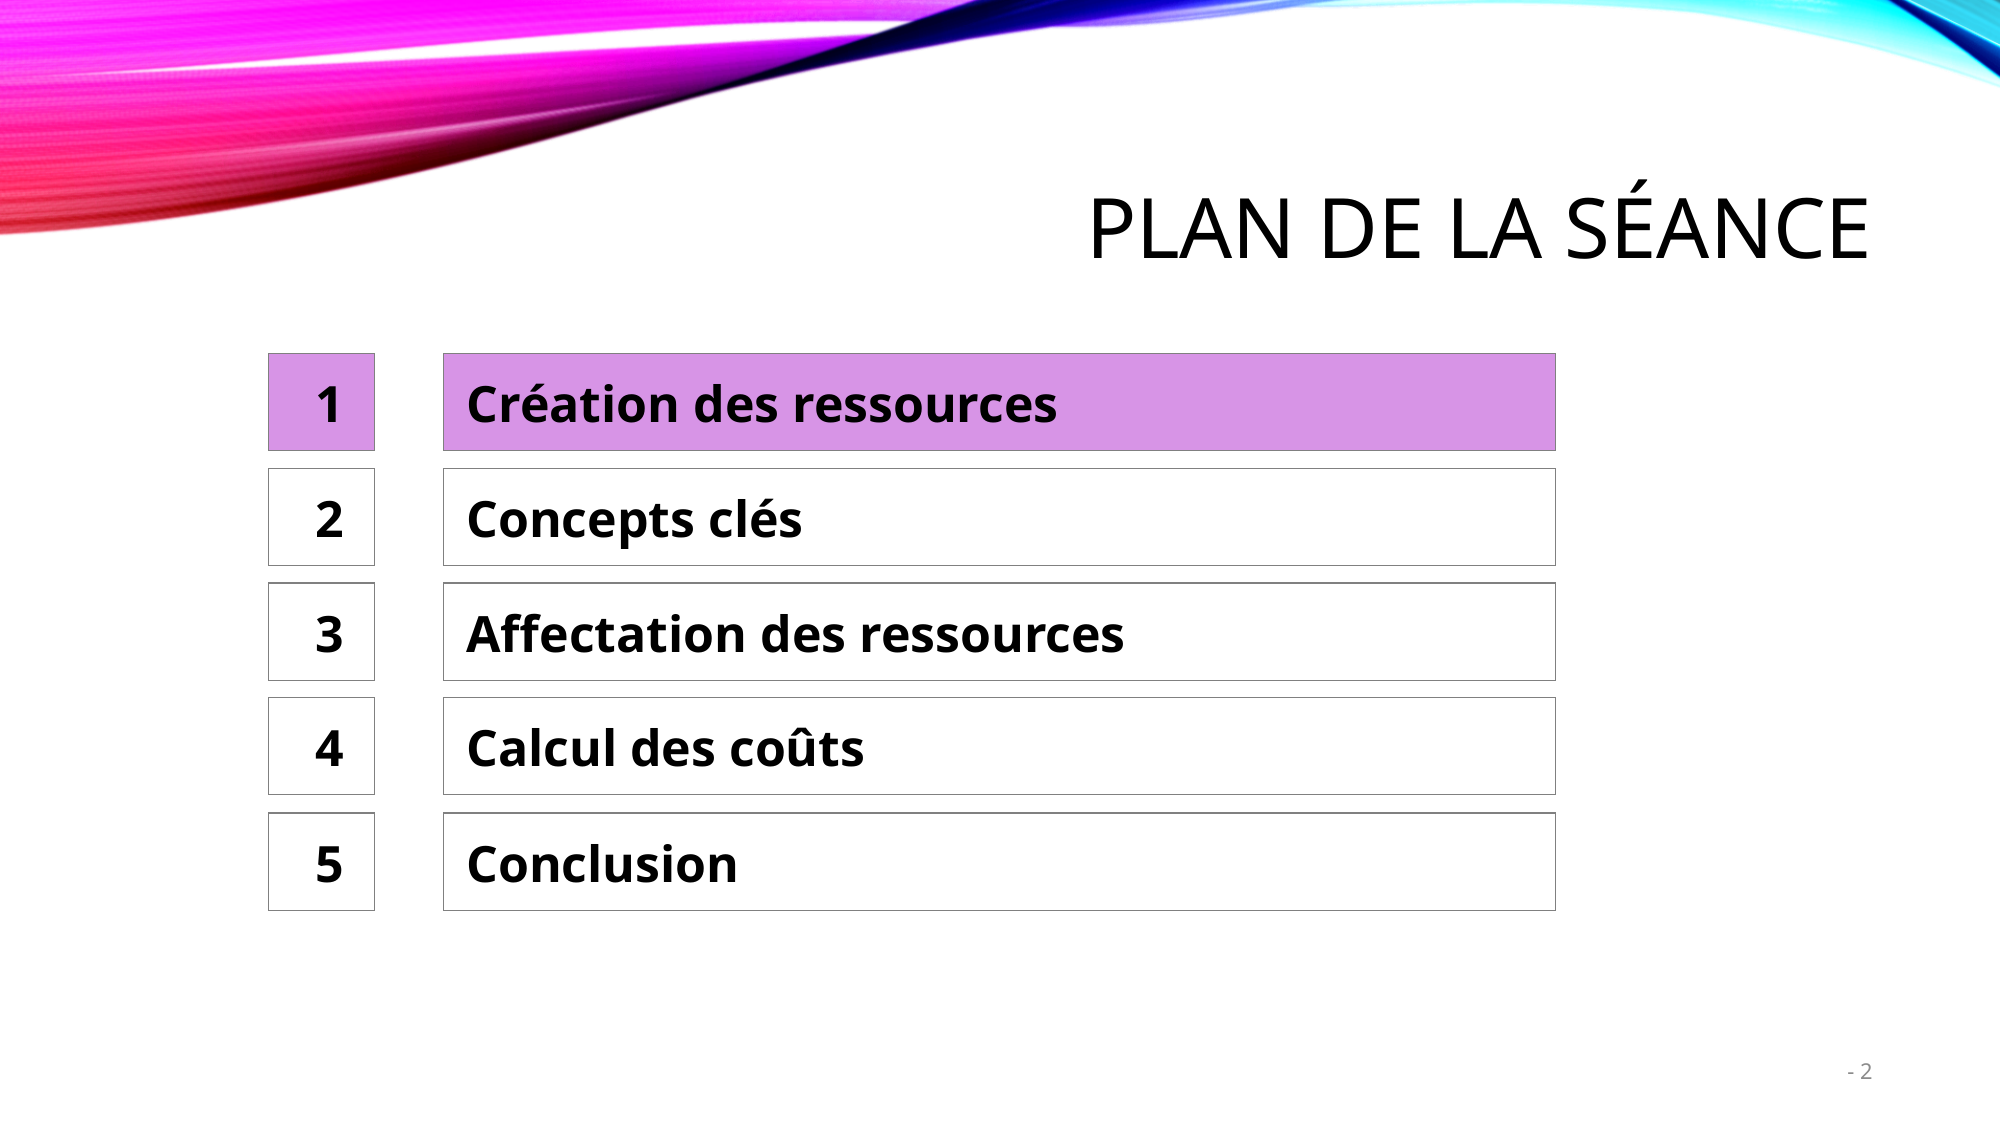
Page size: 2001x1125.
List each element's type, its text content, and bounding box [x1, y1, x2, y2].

text_box Conclusion [443, 813, 1556, 911]
picture [0, 0, 2000, 237]
picture [1890, 0, 2000, 75]
text_box 4 [268, 697, 375, 795]
text_box 3 [268, 582, 375, 681]
text_box Concepts clés [443, 468, 1556, 566]
text_box 5 [268, 813, 375, 911]
text_box Création des ressources [443, 353, 1556, 451]
picture [1910, 0, 2000, 45]
slide_number 2 [1808, 1042, 1888, 1103]
title Plan de la séance [474, 125, 1888, 338]
text_box Calcul des coûts [443, 697, 1556, 795]
text_box 2 [268, 468, 375, 566]
text_box 1 [268, 353, 375, 451]
text_box Affectation des ressources [443, 582, 1556, 681]
